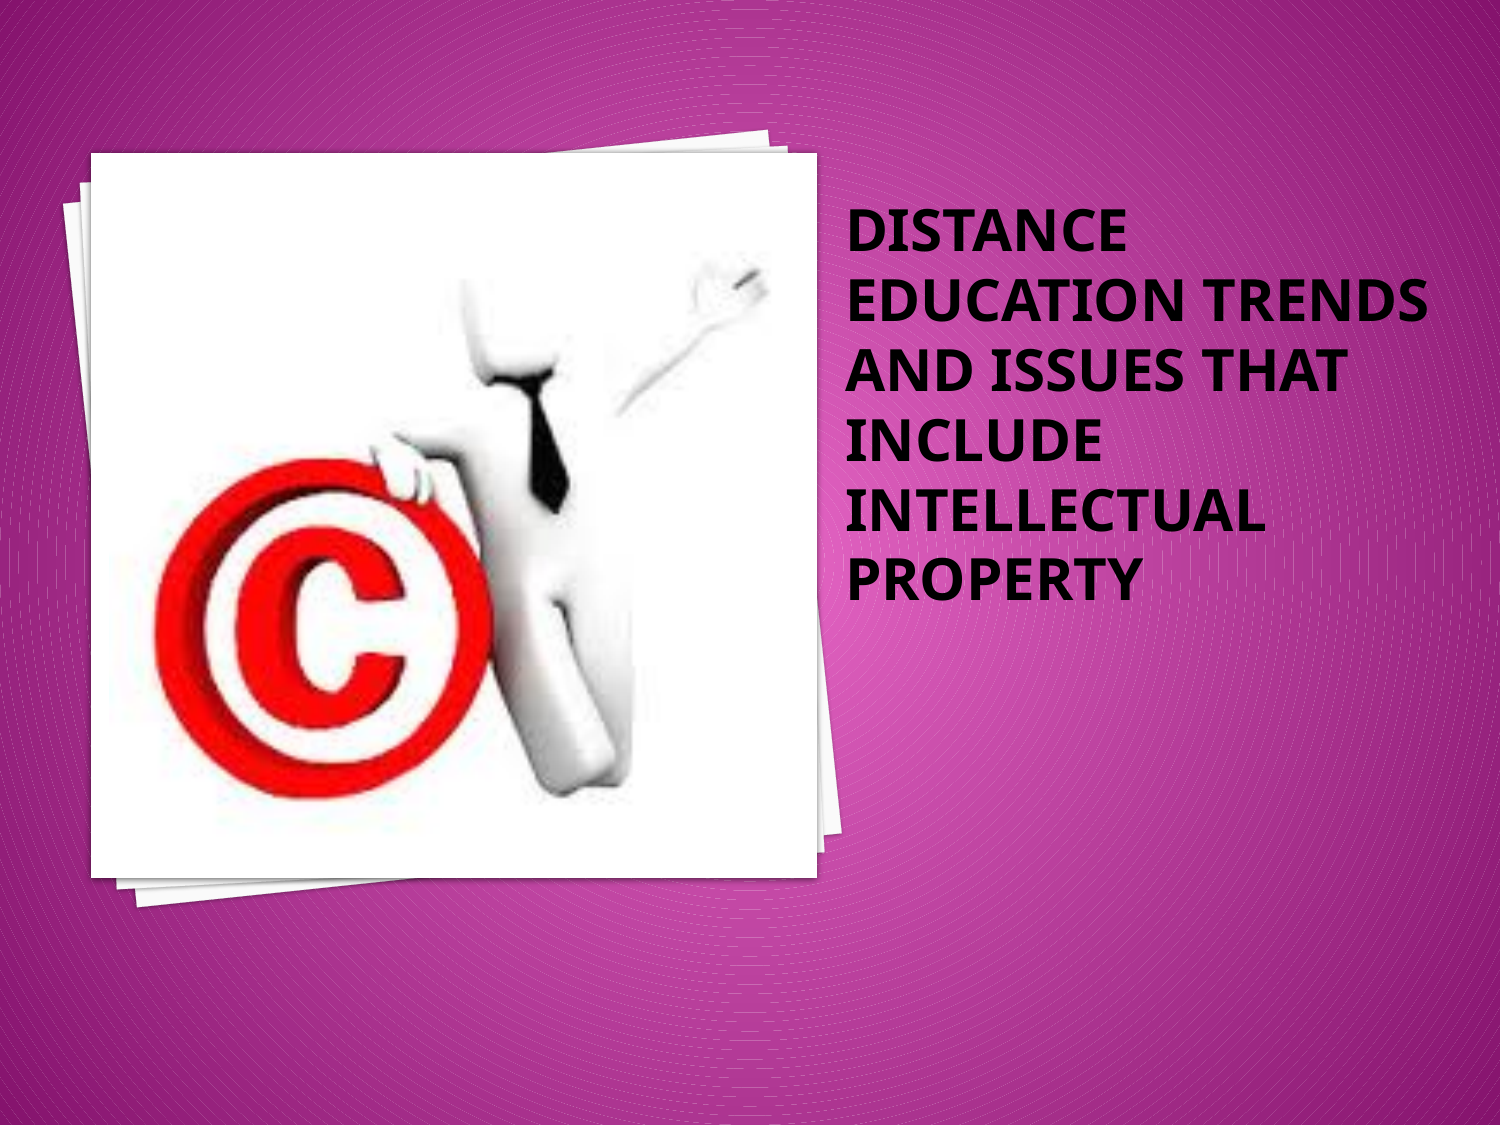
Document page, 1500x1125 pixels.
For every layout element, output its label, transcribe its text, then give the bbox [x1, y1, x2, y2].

title Distance Education trends and issues that include intellectual property [837, 87, 1447, 613]
picture [108, 170, 800, 862]
